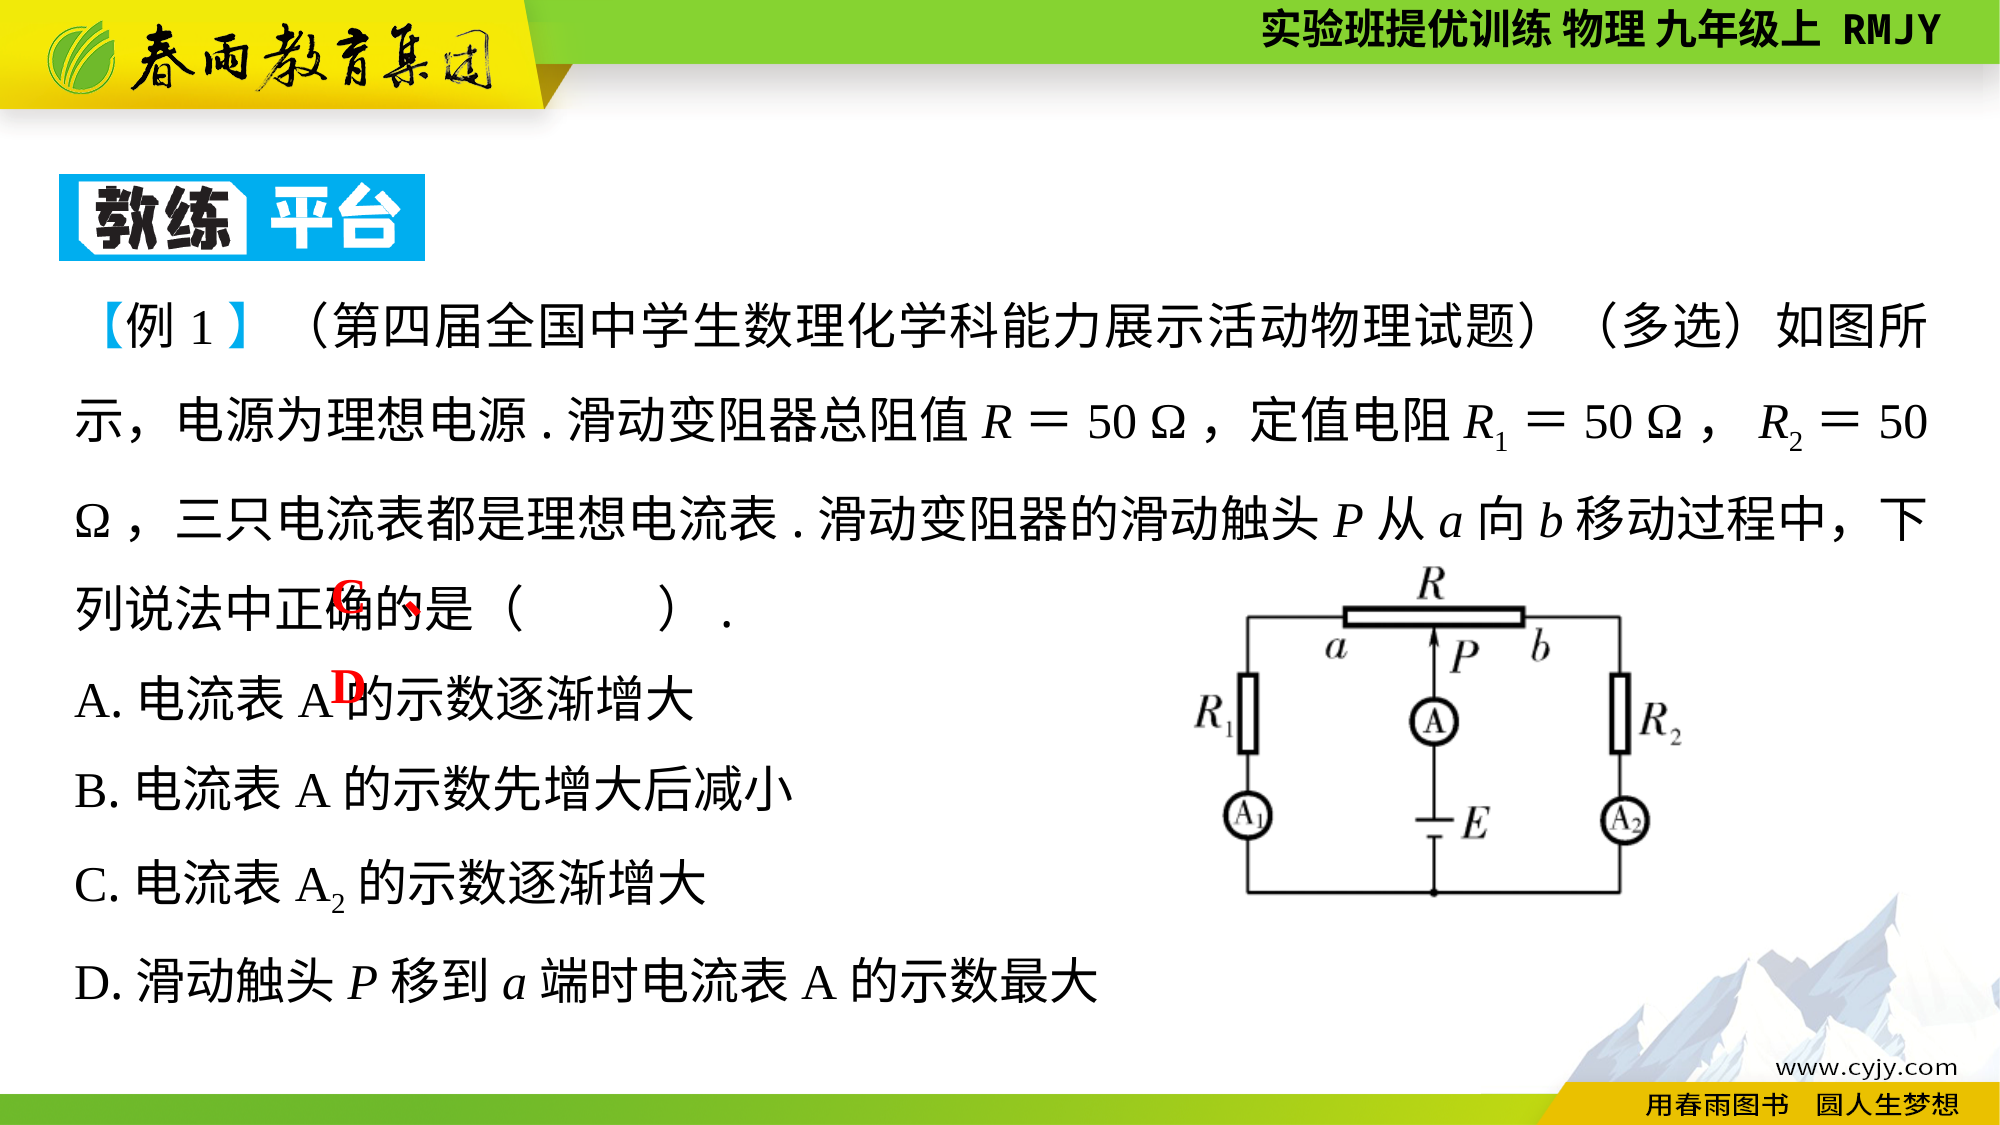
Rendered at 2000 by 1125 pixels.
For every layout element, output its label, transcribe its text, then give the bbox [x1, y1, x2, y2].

picture [0, 0, 2000, 1125]
list 【例1】（第四届全国中学生数理化学科能力展示活动物理试题）（多选）如图所示，电源为理想电源.滑动变阻器总阻值R＝50 Ω，定值电阻R1＝50 Ω，R2＝50 Ω，三只电流表都是理想电流表.滑动变阻器的滑动触头P从a向b移动过程中，下列说法中正确的是（ ）. A.电流表A的示数逐渐增大 B.电流表A的示数先增大后减小 C.电流表A2的示数逐渐增大 D.滑动触头P移到a端时电流表A的示数最大 [59, 257, 1944, 1000]
text_box C、D [315, 526, 481, 632]
